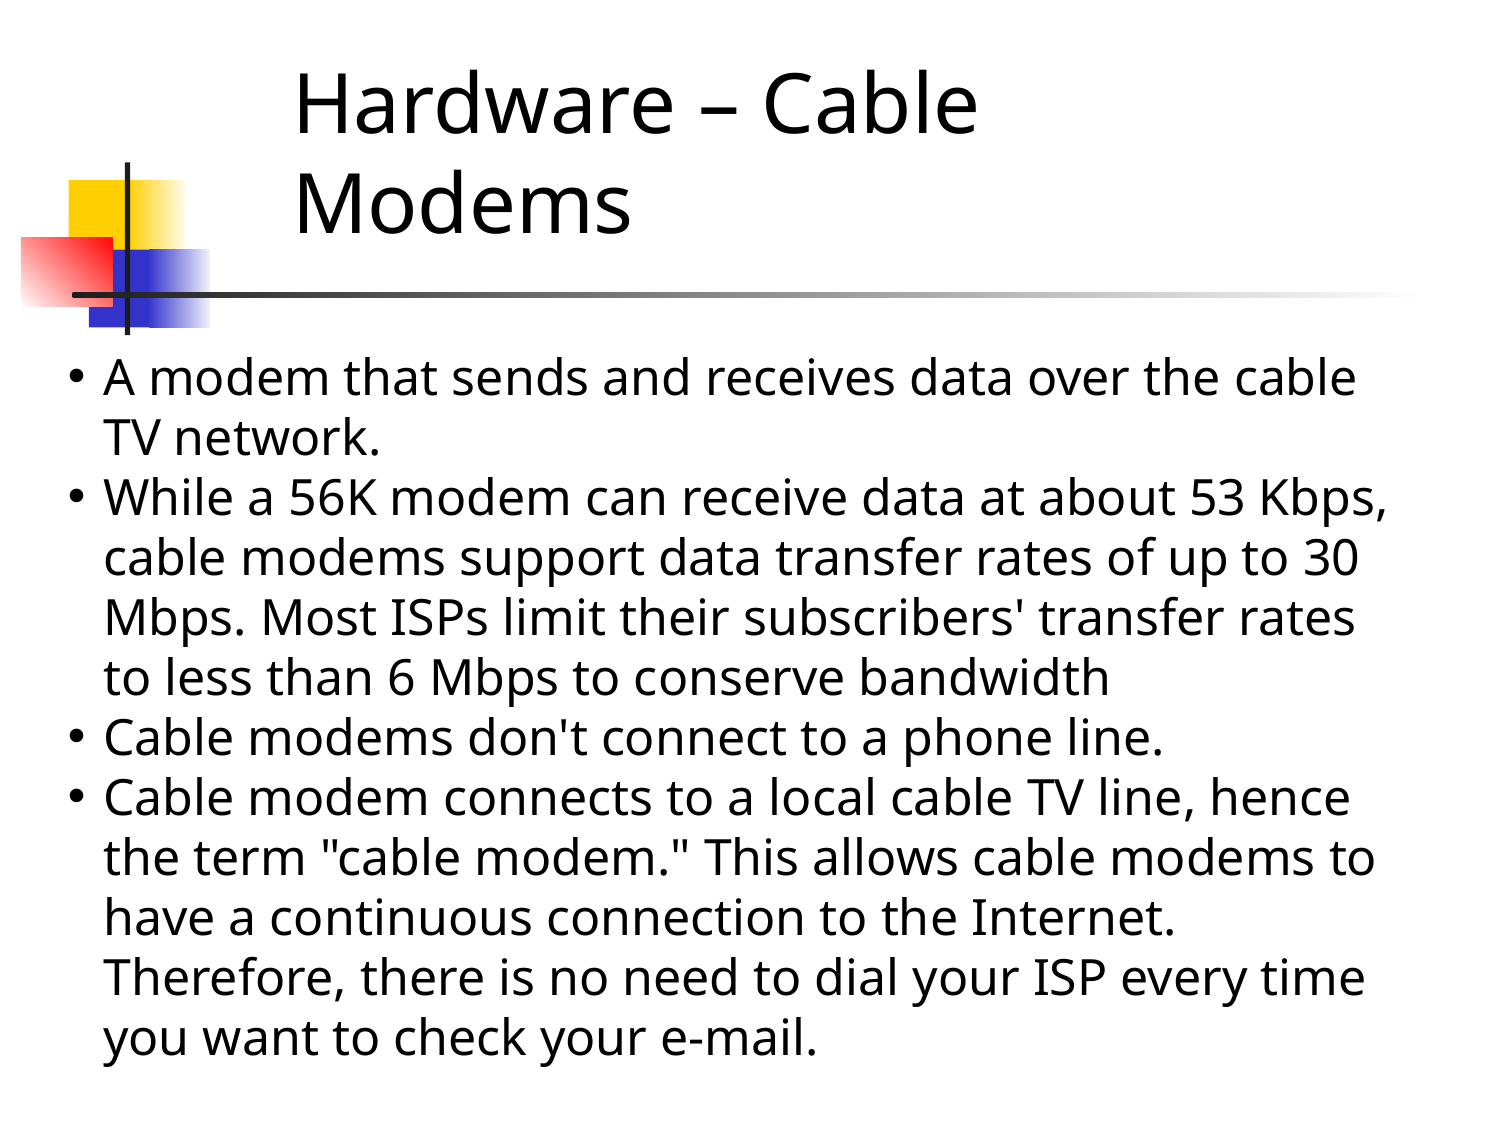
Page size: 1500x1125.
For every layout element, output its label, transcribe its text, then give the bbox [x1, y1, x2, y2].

text_box Hardware – Cable Modems [277, 42, 1341, 258]
text_box A modem that sends and receives data over the cable TV network. While a 56K modem can receive data at about 53 Kbps, cable modems support data transfer rates of up to 30 Mbps. Most ISPs limit their subscribers' transfer rates to less than 6 Mbps to conserve bandwidth Cable modems don't connect to a phone line. Cable modem connects to a local cable TV line, hence the term "cable modem." This allows cable modems to have a continuous connection to the Internet. Therefore, there is no need to dial your ISP every time you want to check your e-mail. [53, 338, 1424, 1125]
